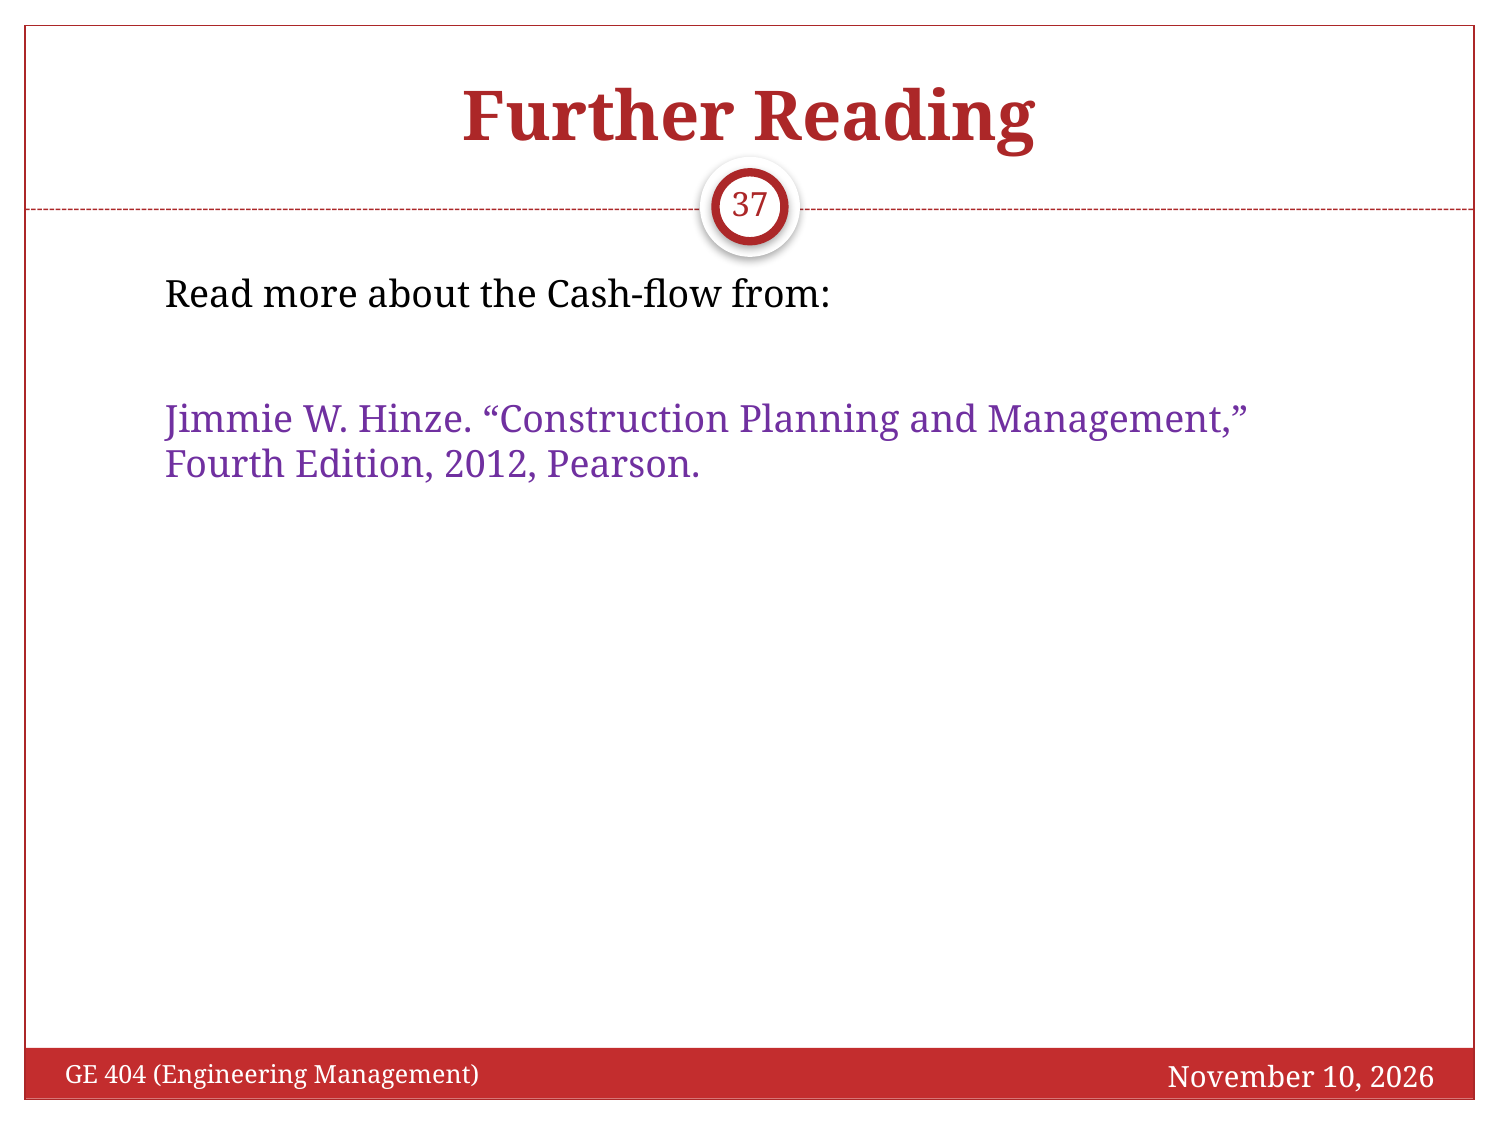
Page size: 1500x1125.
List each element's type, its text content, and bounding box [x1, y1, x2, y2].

text_box Jimmie W. Hinze. “Construction Planning and Management,” Fourth Edition, 2012, Pearson. [150, 387, 1388, 538]
slide_number 37 [712, 169, 788, 243]
text_box Read more about the Cash-flow from: [150, 262, 1250, 323]
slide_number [950, 1050, 1450, 1111]
footer GE 404 (Engineering Management) [50, 1051, 850, 1112]
title Further Reading [49, 37, 1450, 162]
